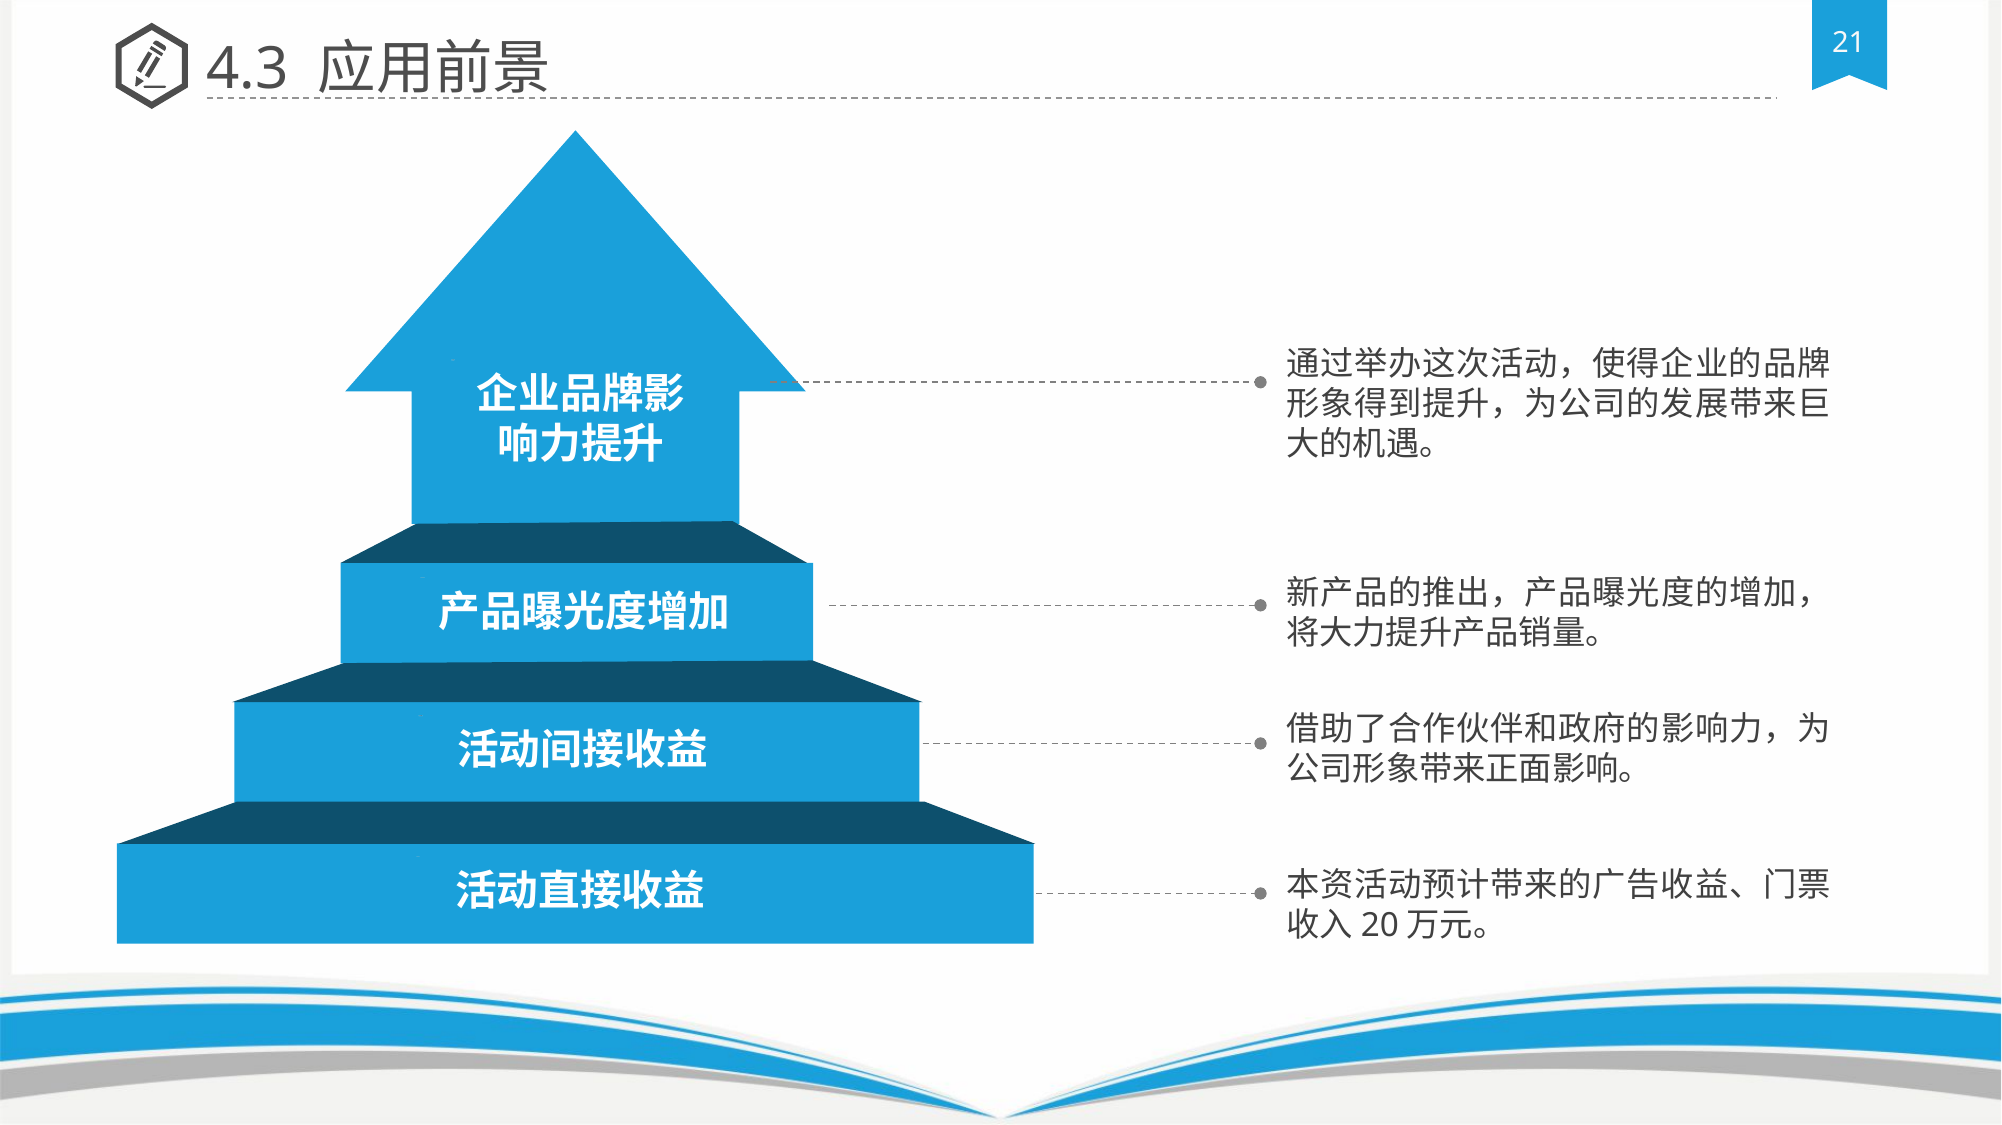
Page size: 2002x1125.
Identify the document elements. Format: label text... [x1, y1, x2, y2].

text_box [115, 22, 188, 109]
text_box [229, 658, 925, 705]
text_box 4.3 应用前景 [206, 29, 806, 97]
text_box 企业品牌影响力提升 [451, 359, 711, 474]
text_box [232, 705, 921, 800]
text_box 活动直接收益 [416, 856, 744, 921]
text_box 本资活动预计带来的广告收益、门票收入20万元。 [1271, 856, 1846, 951]
text_box [343, 128, 808, 524]
text_box 活动间接收益 [418, 715, 747, 781]
text_box [115, 841, 1036, 946]
text_box [339, 561, 815, 662]
text_box 借助了合作伙伴和政府的影响力，为公司形象带来正面影响。 [1271, 700, 1846, 795]
text_box 产品曝光度增加 [420, 577, 749, 642]
text_box 新产品的推出，产品曝光度的增加，将大力提升产品销量。 [1271, 563, 1846, 659]
text_box [338, 519, 810, 565]
picture [0, 0, 2002, 1125]
text_box [116, 799, 1038, 846]
text_box 通过举办这次活动，使得企业的品牌形象得到提升，为公司的发展带来巨大的机遇。 [1271, 334, 1846, 470]
